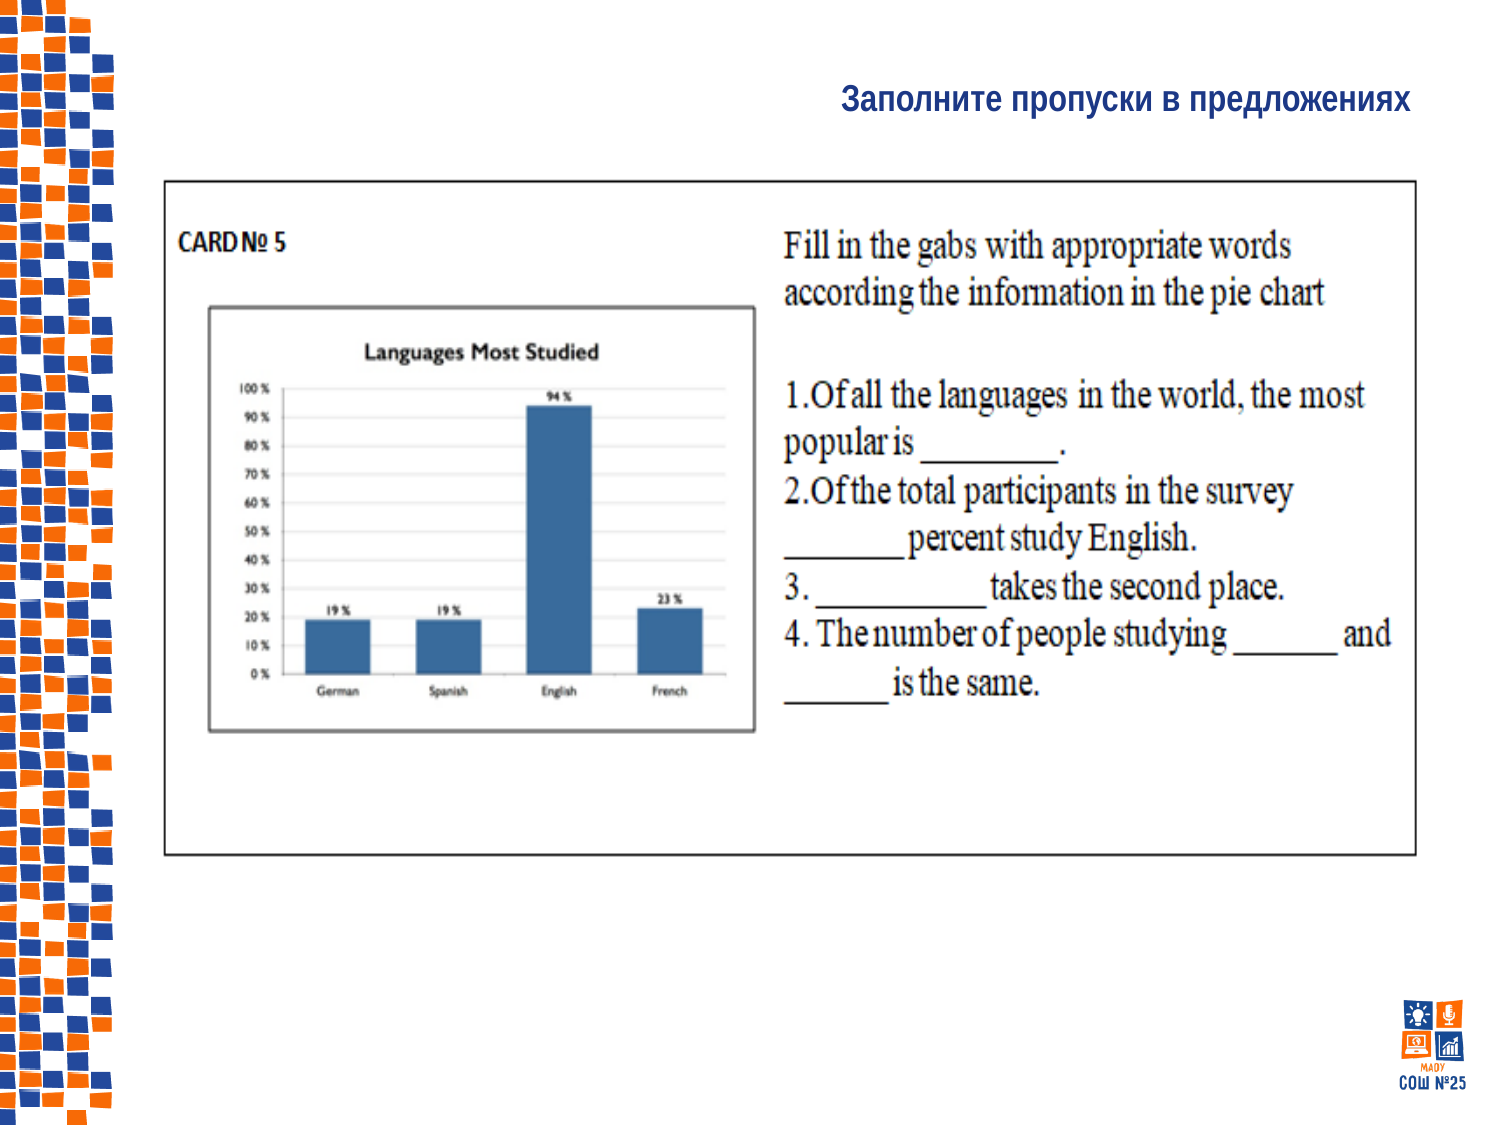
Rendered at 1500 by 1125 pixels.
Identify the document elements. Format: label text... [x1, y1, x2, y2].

picture [1399, 999, 1467, 1090]
text_box Заполните пропуски в предложениях [826, 66, 1427, 127]
picture [0, 0, 1424, 1125]
